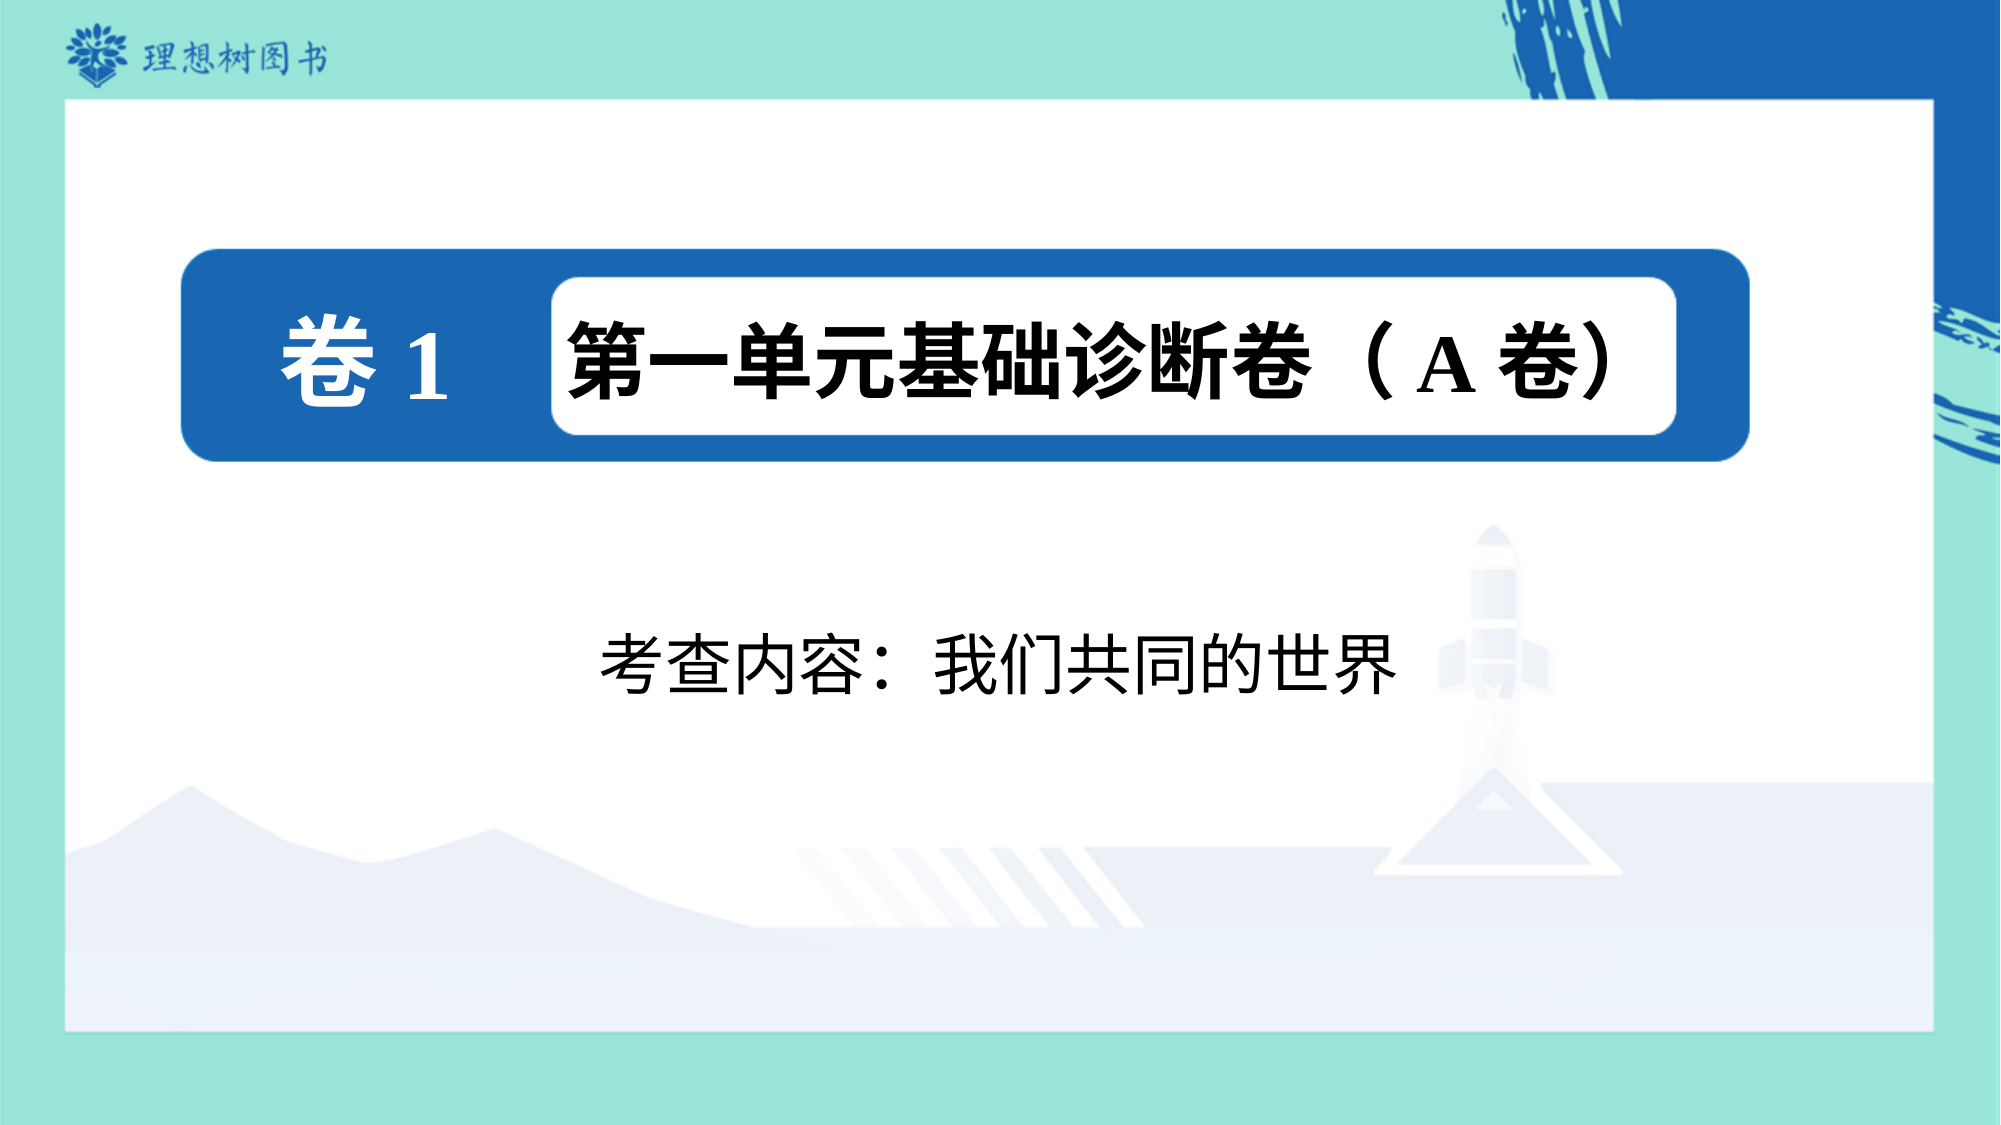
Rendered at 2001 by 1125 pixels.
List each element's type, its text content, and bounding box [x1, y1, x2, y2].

text_box 卷1 [180, 278, 551, 435]
picture [0, 0, 2000, 1125]
text_box 考查内容：我们共同的世界 [61, 563, 1937, 759]
text_box 第一单元基础诊断卷（A卷） [551, 278, 1676, 435]
